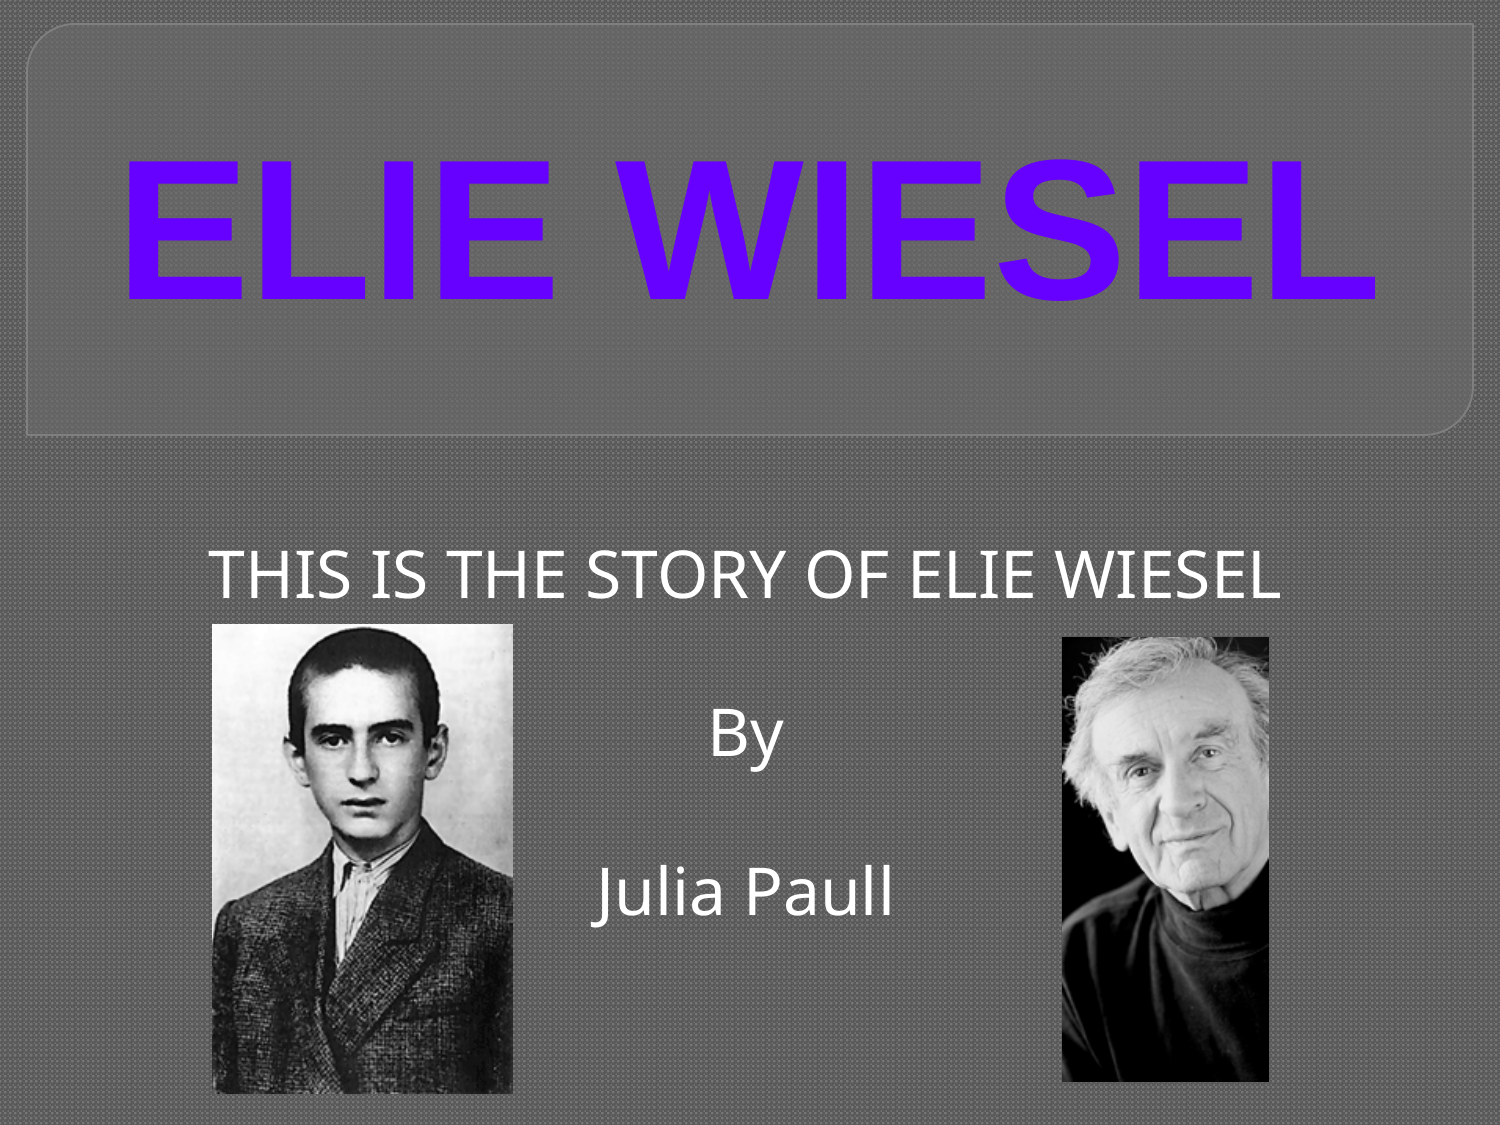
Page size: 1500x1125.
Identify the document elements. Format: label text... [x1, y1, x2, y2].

picture [1062, 637, 1270, 1082]
text_box Elie wiesel [62, 92, 1438, 348]
subtitle THIS IS THE STORY OF ELIE WIESEL By Julia Paull [125, 525, 1400, 938]
picture [212, 624, 513, 1094]
